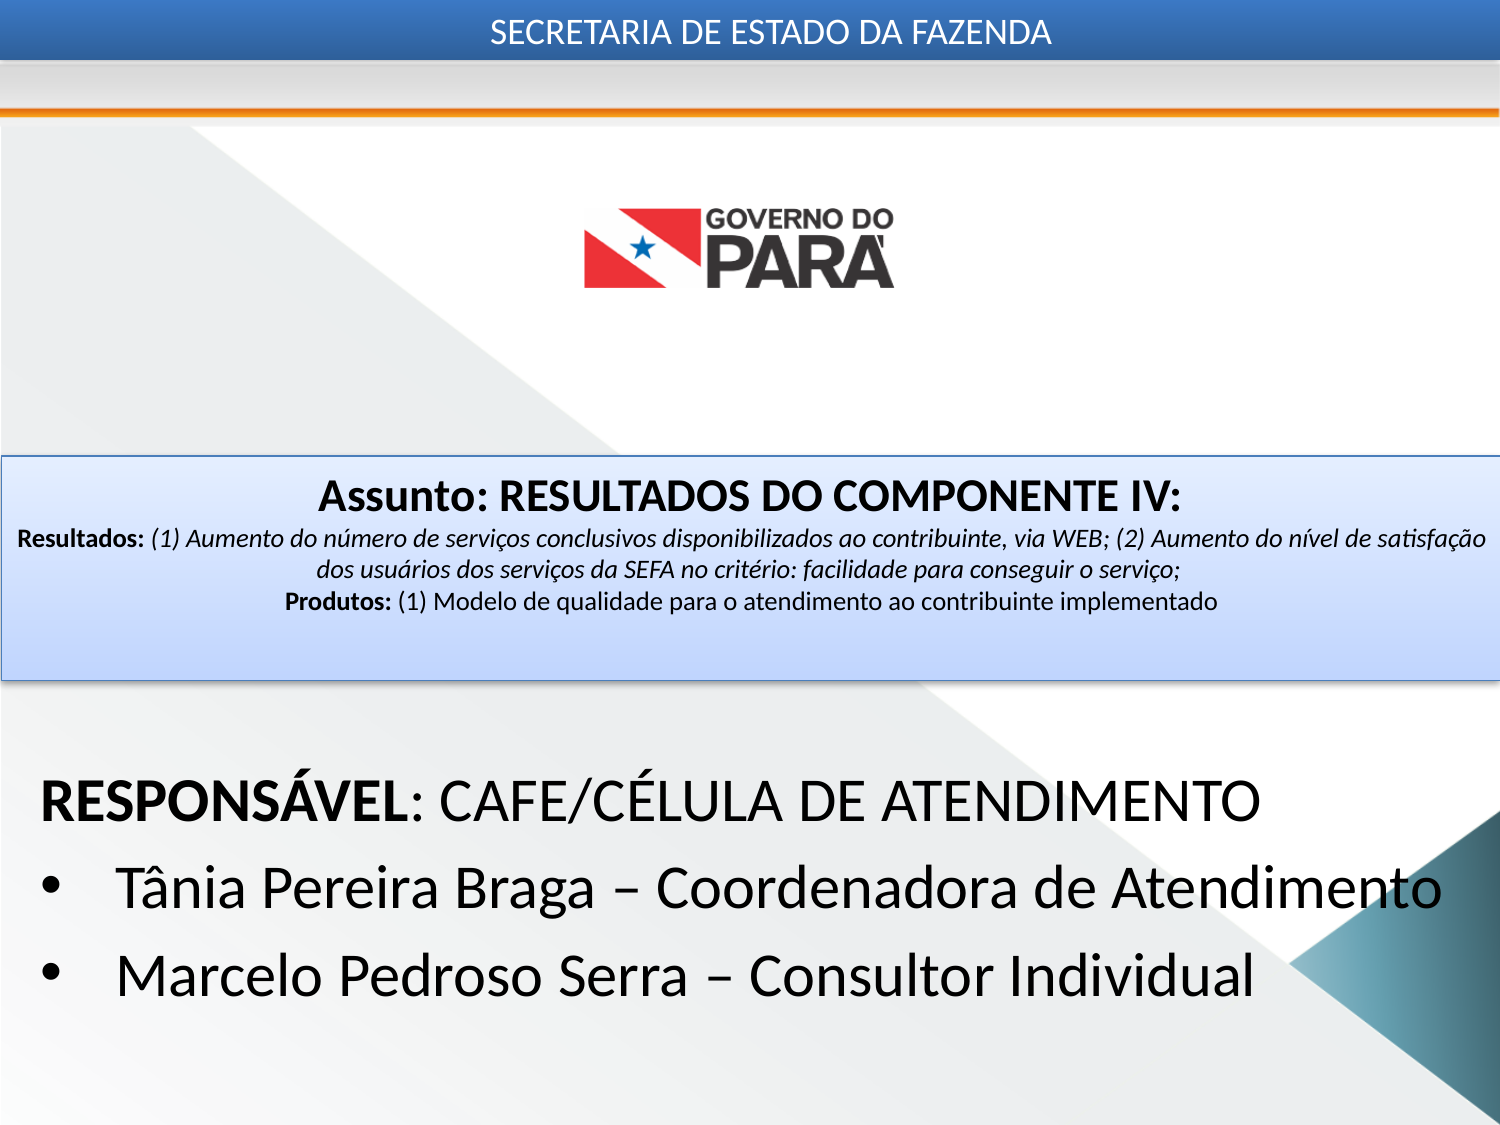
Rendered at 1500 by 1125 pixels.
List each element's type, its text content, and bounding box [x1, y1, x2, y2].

text_box SECRETARIA DE ESTADO DA FAZENDA [0, 0, 1500, 60]
subtitle RESPONSÁVEL: CAFE/CÉLULA DE ATENDIMENTO Tânia Pereira Braga – Coordenadora de Atendimento Marcelo Pedroso Serra – Consultor Individual [25, 751, 1495, 1047]
title Assunto: RESULTADOS DO COMPONENTE IV: Resultados: (1) Aumento do número de serviços conclusivos disponibilizados ao contribuinte, via WEB; (2) Aumento do nível de satisfação dos usuários dos serviços da SEFA no critério: facilidade para conseguir o serviço; Produtos: (1) Modelo de qualidade para o atendimento ao contribuinte implementado [1, 455, 1500, 681]
picture [0, 60, 1500, 1125]
